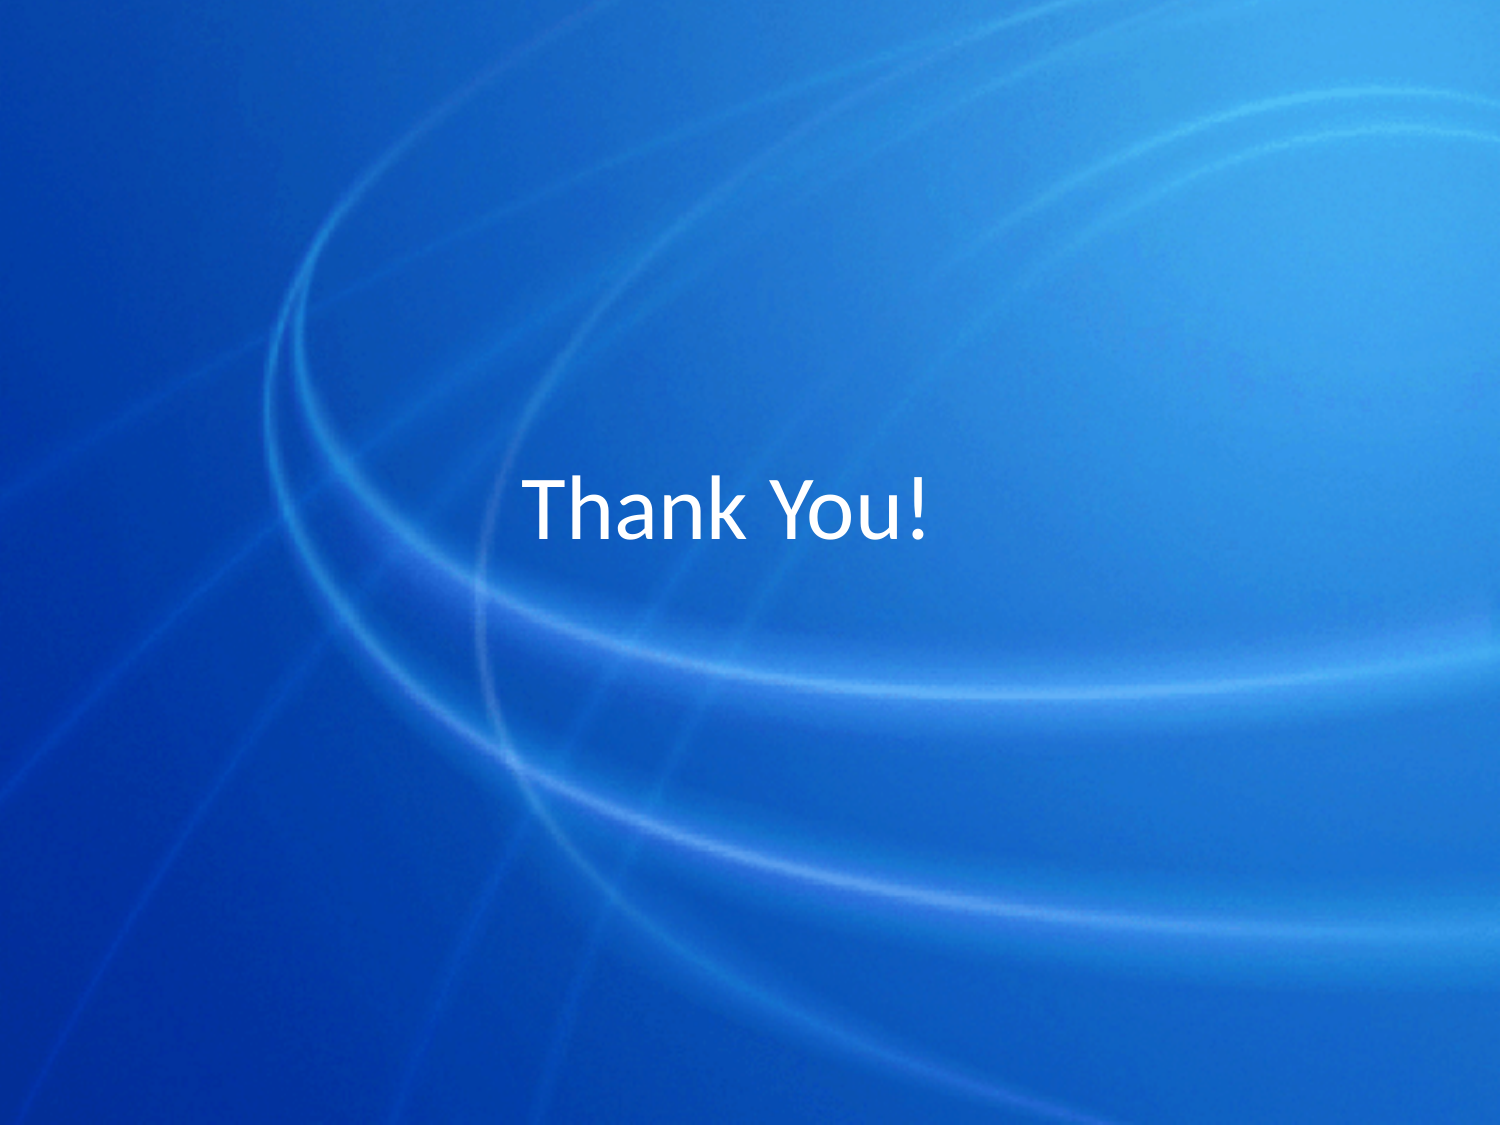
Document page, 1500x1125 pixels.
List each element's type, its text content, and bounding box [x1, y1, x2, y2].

title Thank You! [53, 408, 1404, 597]
picture [0, 0, 1500, 1125]
